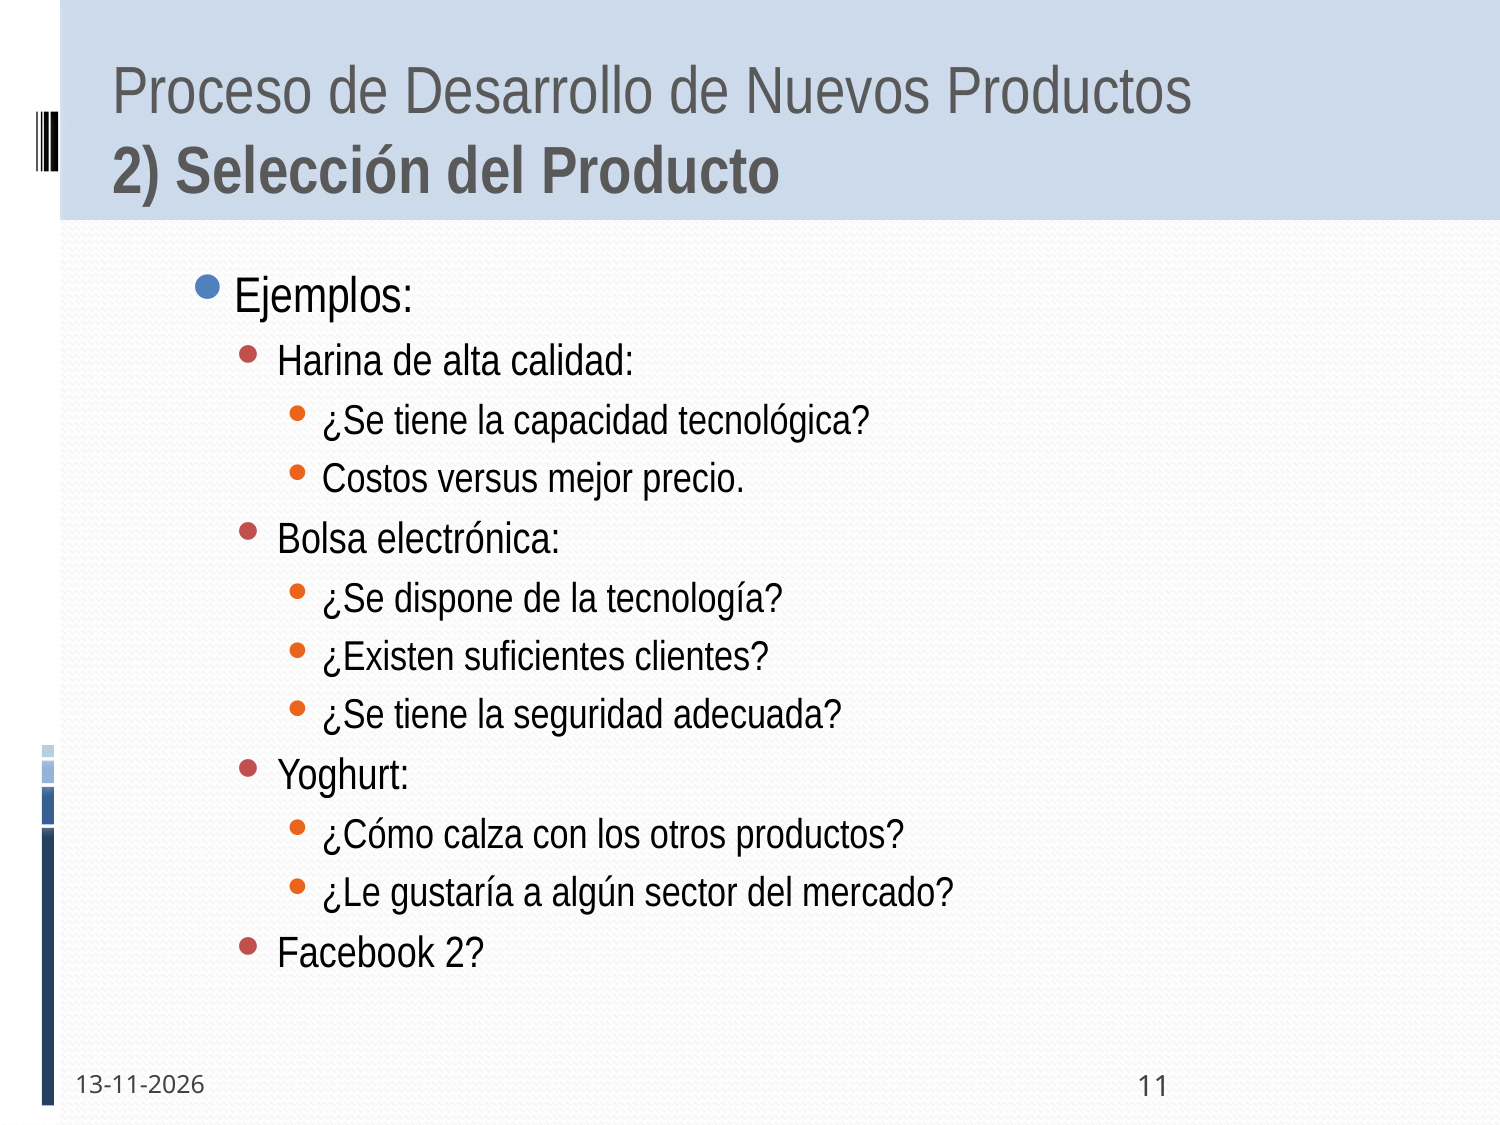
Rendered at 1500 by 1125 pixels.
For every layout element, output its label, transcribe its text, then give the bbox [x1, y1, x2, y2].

title Proceso de Desarrollo de Nuevos Productos 2) Selección del Producto [111, 18, 1436, 207]
slide_number 11 [1045, 1046, 1171, 1107]
list Ejemplos: Harina de alta calidad: ¿Se tiene la capacidad tecnológica? Costos versus mejor precio. Bolsa electrónica: ¿Se dispone de la tecnología? ¿Existen suficientes clientes? ¿Se tiene la seguridad adecuada? Yoghurt: ¿Cómo calza con los otros productos? ¿Le gustaría a algún sector del mercado? Facebook 2? [111, 255, 1436, 1038]
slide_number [75, 1042, 243, 1103]
